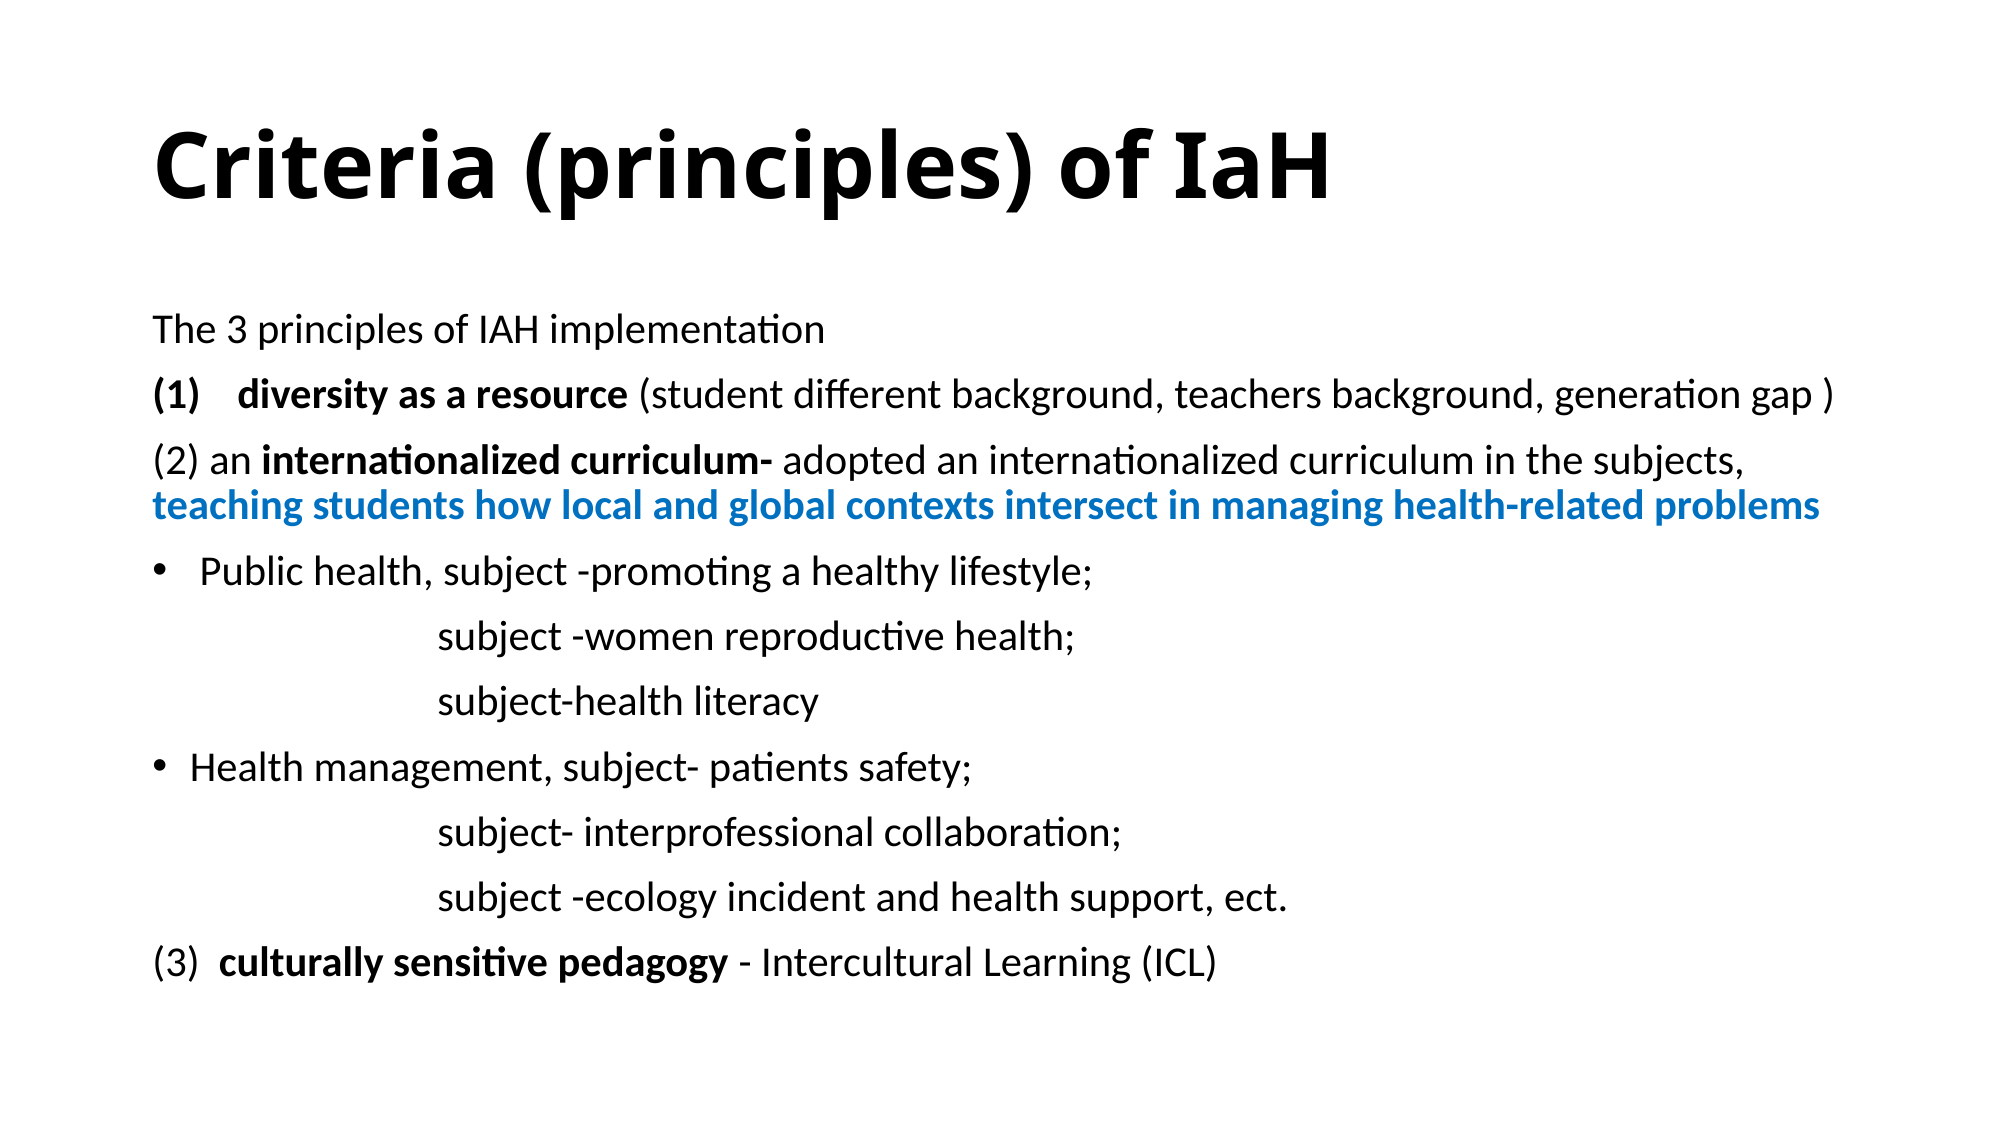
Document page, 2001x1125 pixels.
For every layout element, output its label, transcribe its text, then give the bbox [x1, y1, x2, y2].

list The 3 principles of IAH implementation diversity as a resource (student different background, teachers background, generation gap ) (2) an internationalized curriculum- adopted an internationalized curriculum in the subjects, teaching students how local and global contexts intersect in managing health-related problems Public health, subject -promoting a healthy lifestyle; subject -women reproductive health; subject-health literacy Health management, subject- patients safety; subject- interprofessional collaboration; subject -ecology incident and health support, ect. (3) culturally sensitive pedagogy - Intercultural Learning (ICL) [137, 299, 1863, 1014]
title Criteria (principles) of IaH [137, 59, 1863, 278]
